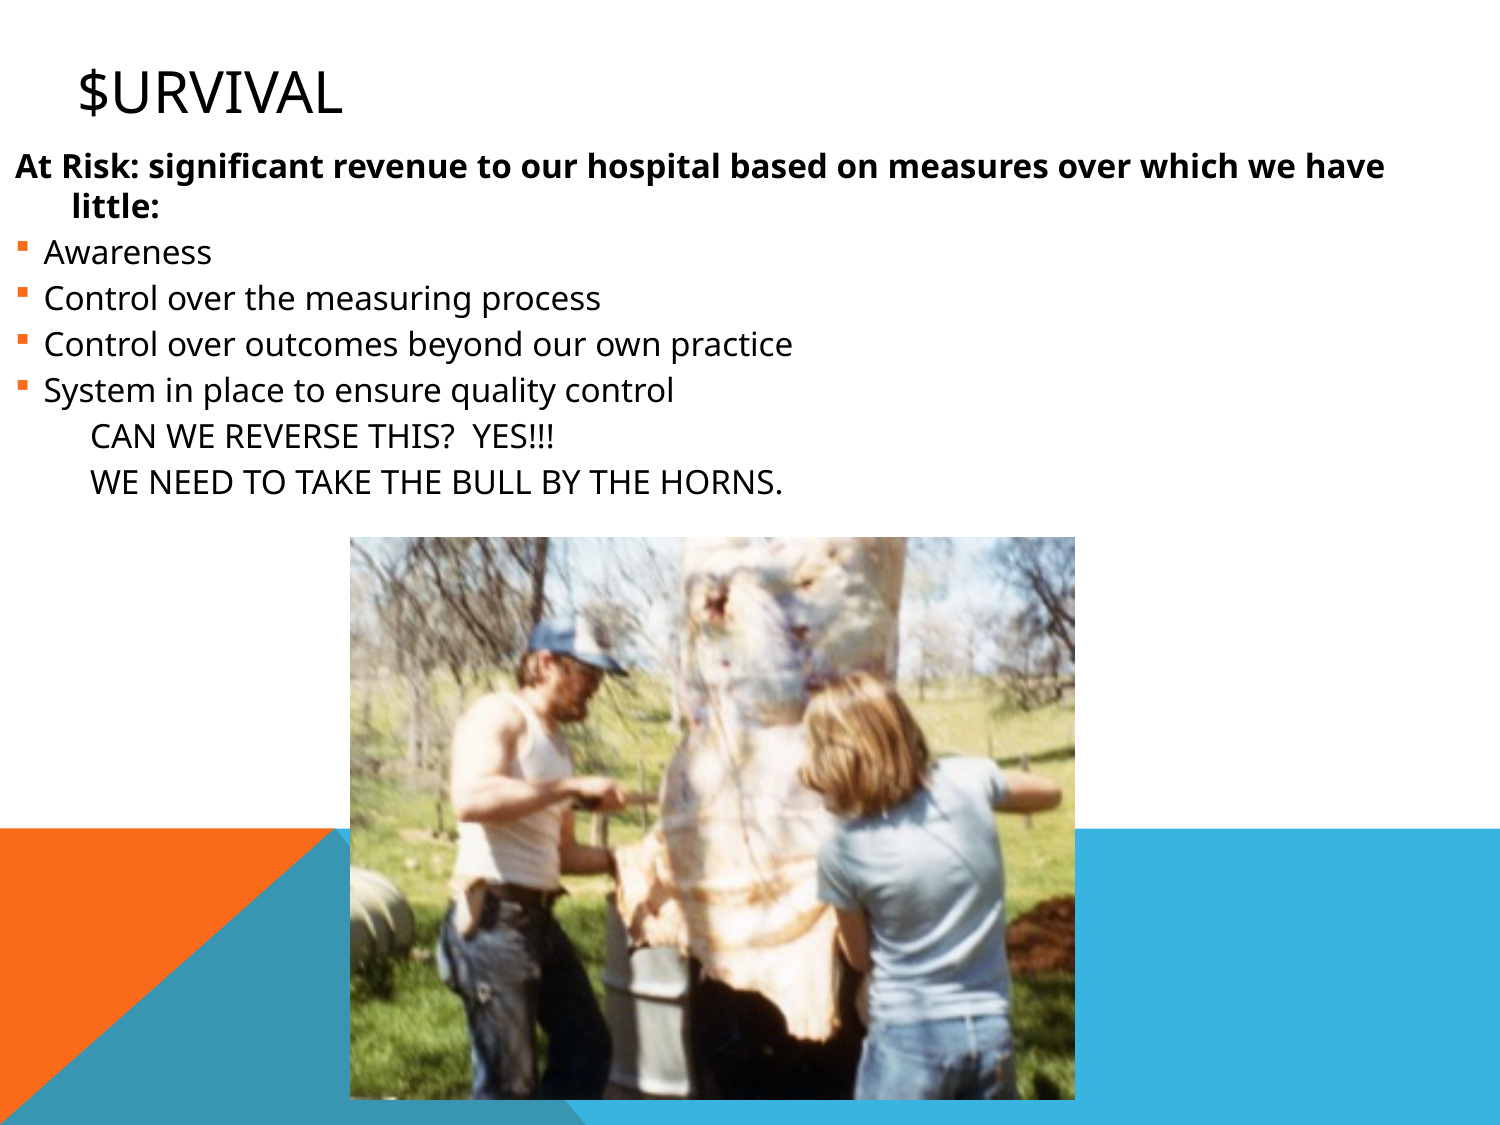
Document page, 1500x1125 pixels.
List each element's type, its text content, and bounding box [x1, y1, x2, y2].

picture [349, 537, 1076, 1101]
list At Risk: significant revenue to our hospital based on measures over which we have little: Awareness Control over the measuring process Control over outcomes beyond our own practice System in place to ensure quality control CAN WE REVERSE THIS? YES!!! WE NEED TO TAKE THE BULL BY THE HORNS. [0, 137, 1475, 675]
title $urvival [62, 37, 1313, 137]
